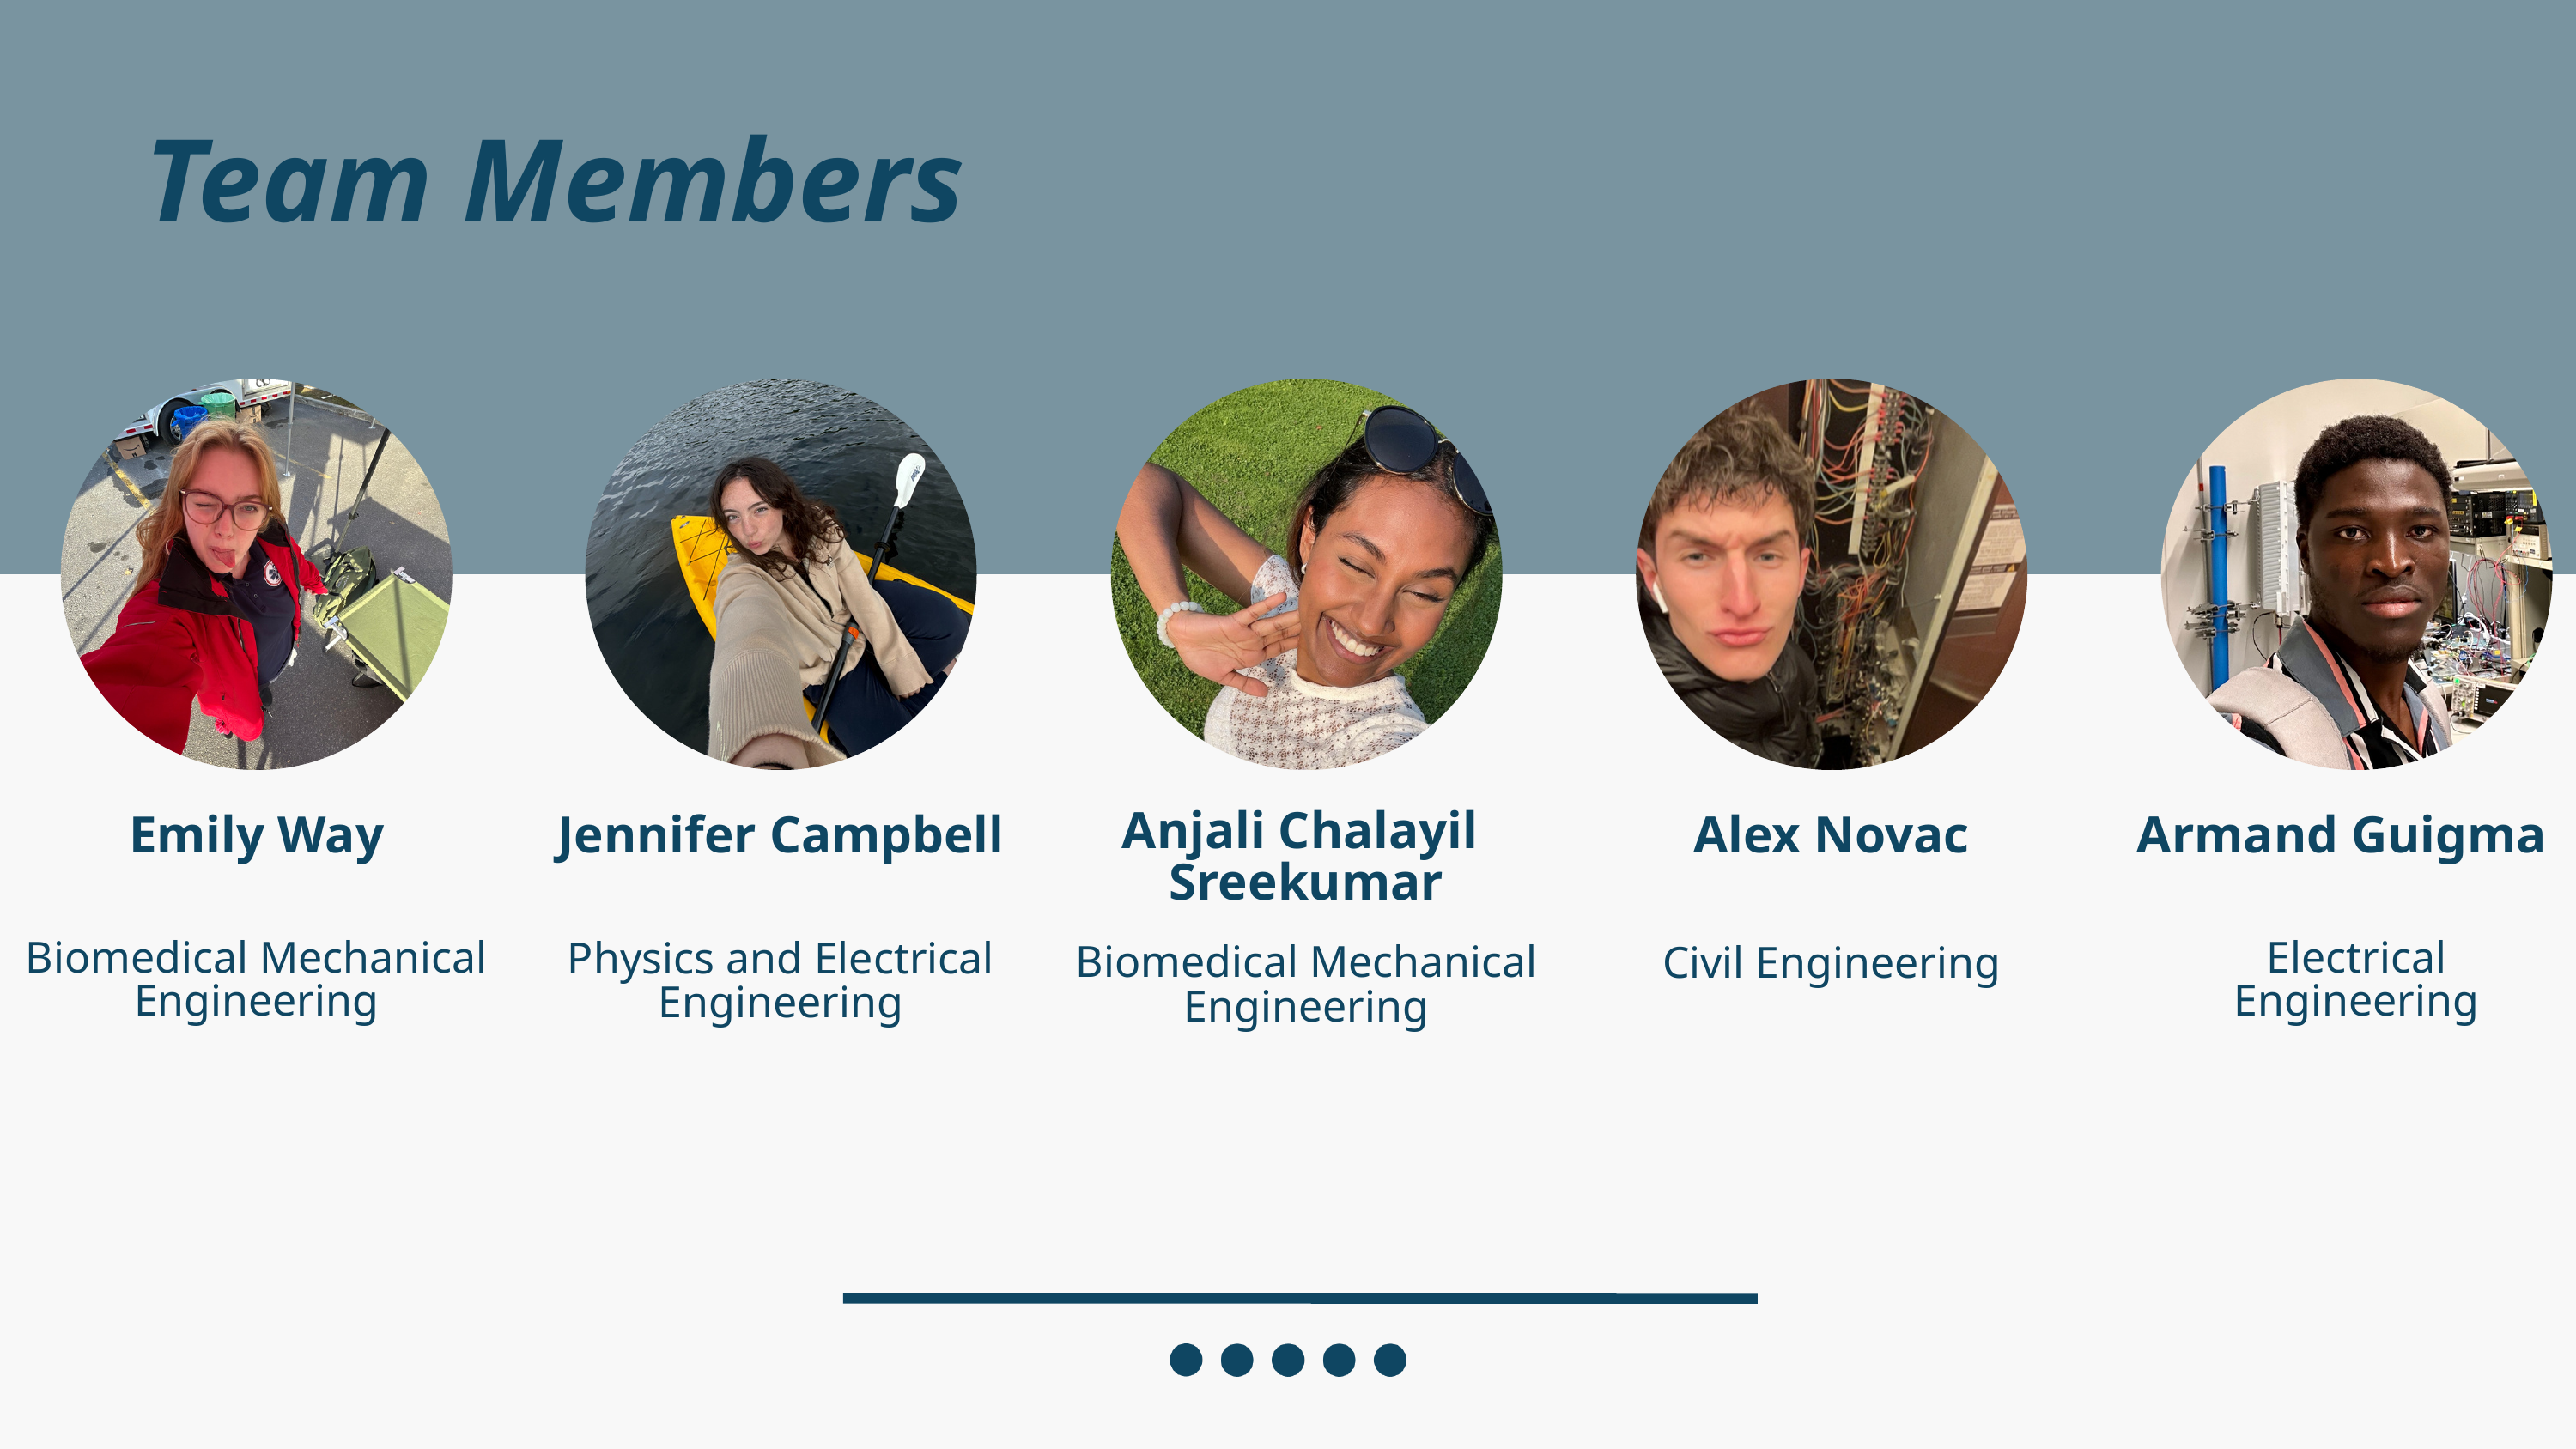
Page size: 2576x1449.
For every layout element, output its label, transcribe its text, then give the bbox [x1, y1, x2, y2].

text_box Biomedical Mechanical Engineering [1054, 941, 1558, 1031]
text_box Jennifer Campbell [544, 792, 1018, 864]
text_box [1170, 1342, 1406, 1378]
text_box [1635, 378, 2028, 771]
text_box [0, 0, 2576, 575]
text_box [585, 378, 977, 771]
text_box Electrical Engineering [2148, 938, 2566, 1025]
text_box Emily Way [122, 792, 392, 864]
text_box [2160, 378, 2553, 771]
text_box Anjali Chalayil Sreekumar [1113, 807, 1500, 910]
text_box Physics and Electrical Engineering [561, 938, 1001, 1027]
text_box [1110, 378, 1503, 771]
text_box Biomedical Mechanical Engineering [4, 938, 508, 1025]
text_box Civil Engineering [1627, 926, 2036, 987]
text_box Armand Guigma [2131, 792, 2553, 864]
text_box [60, 378, 453, 771]
text_box Alex Novac [1683, 792, 1980, 864]
